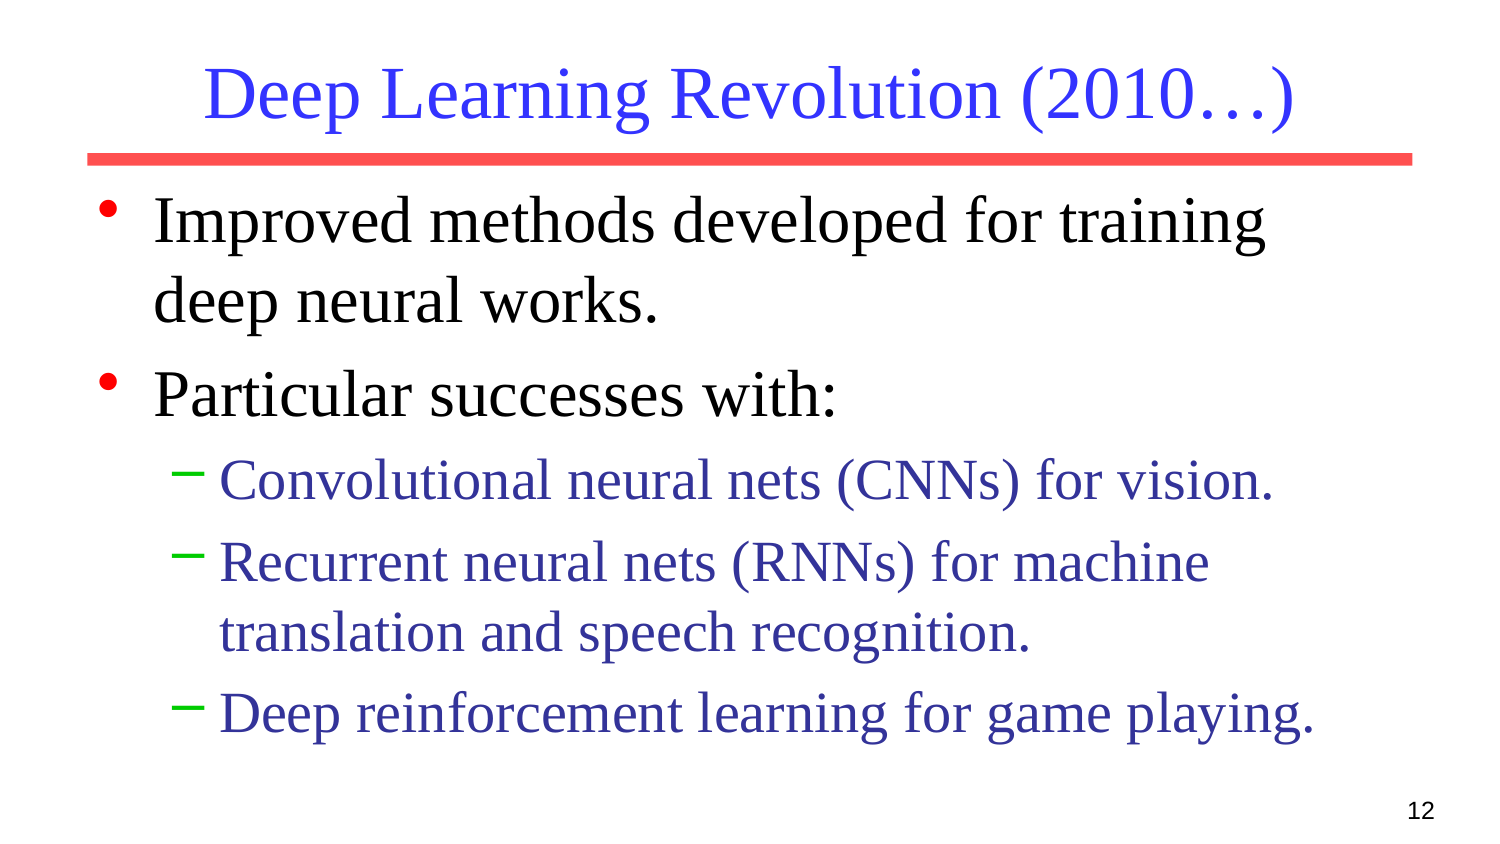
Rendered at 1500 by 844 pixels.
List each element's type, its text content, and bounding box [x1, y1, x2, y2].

list Improved methods developed for training deep neural works. Particular successes with: Convolutional neural nets (CNNs) for vision. Recurrent neural nets (RNNs) for machine translation and speech recognition. Deep reinforcement learning for game playing. [81, 168, 1427, 746]
title Deep Learning Revolution (2010…) [112, 27, 1388, 151]
slide_number 12 [1137, 787, 1451, 844]
